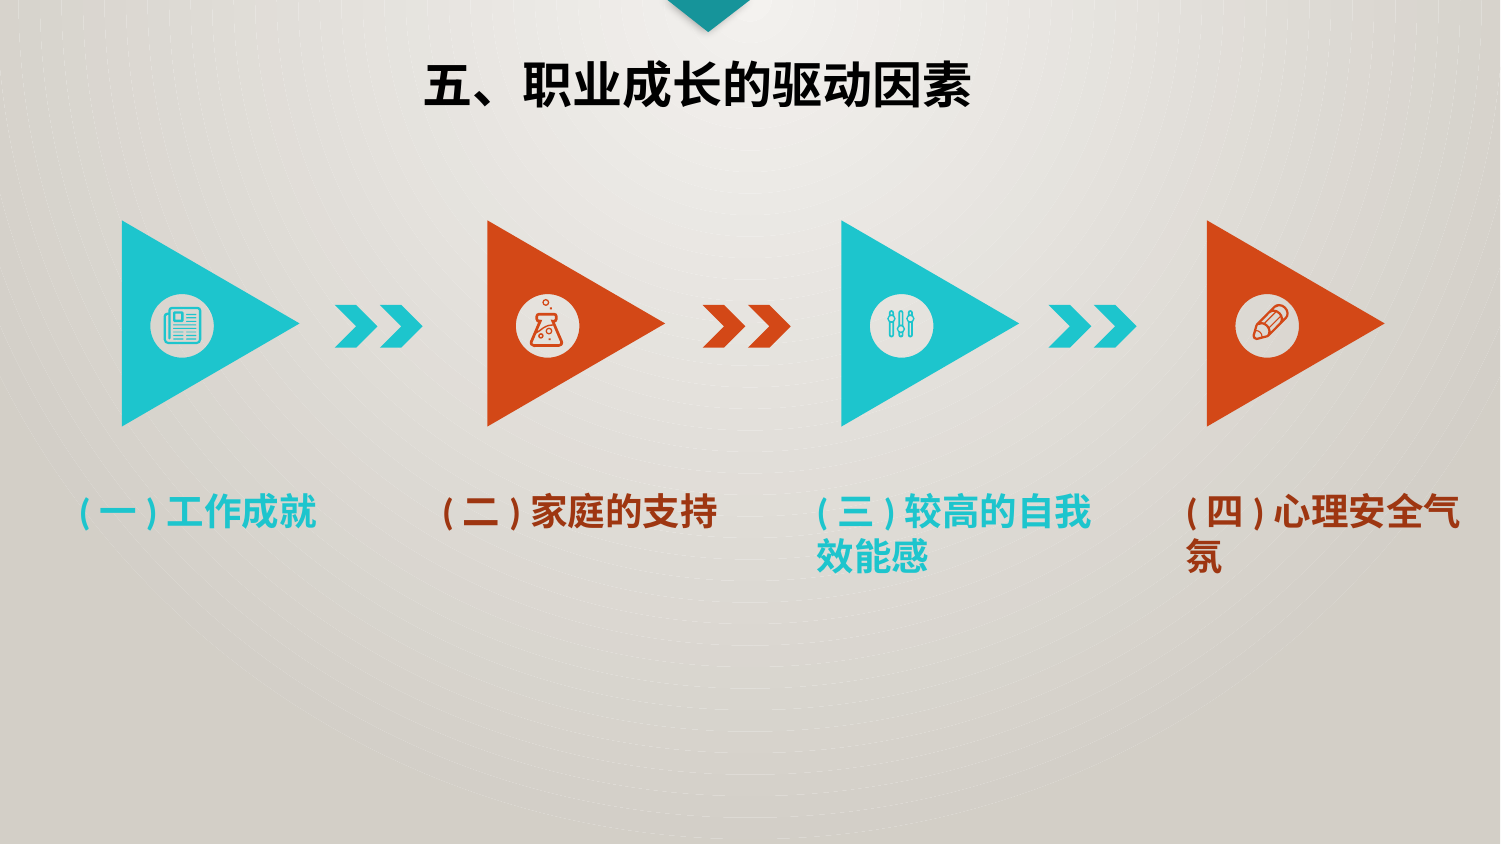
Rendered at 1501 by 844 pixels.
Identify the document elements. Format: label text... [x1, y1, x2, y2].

text_box [377, 303, 425, 349]
text_box [700, 303, 747, 349]
text_box (二)家庭的支持 [427, 480, 769, 541]
text_box [120, 218, 302, 429]
text_box [1252, 303, 1289, 341]
text_box 五、职业成长的驱动因素 [407, 46, 998, 122]
text_box [1045, 303, 1093, 349]
text_box (四)心理安全气氛 [1170, 480, 1487, 586]
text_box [163, 306, 202, 345]
text_box [1091, 303, 1139, 349]
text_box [887, 310, 915, 338]
text_box (一)工作成就 [63, 480, 380, 541]
text_box [332, 303, 379, 349]
text_box (三)较高的自我效能感 [801, 480, 1118, 586]
text_box [1205, 218, 1387, 429]
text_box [524, 307, 569, 353]
text_box [840, 218, 1022, 429]
text_box [745, 303, 793, 349]
text_box [665, 0, 752, 34]
text_box [486, 218, 668, 429]
